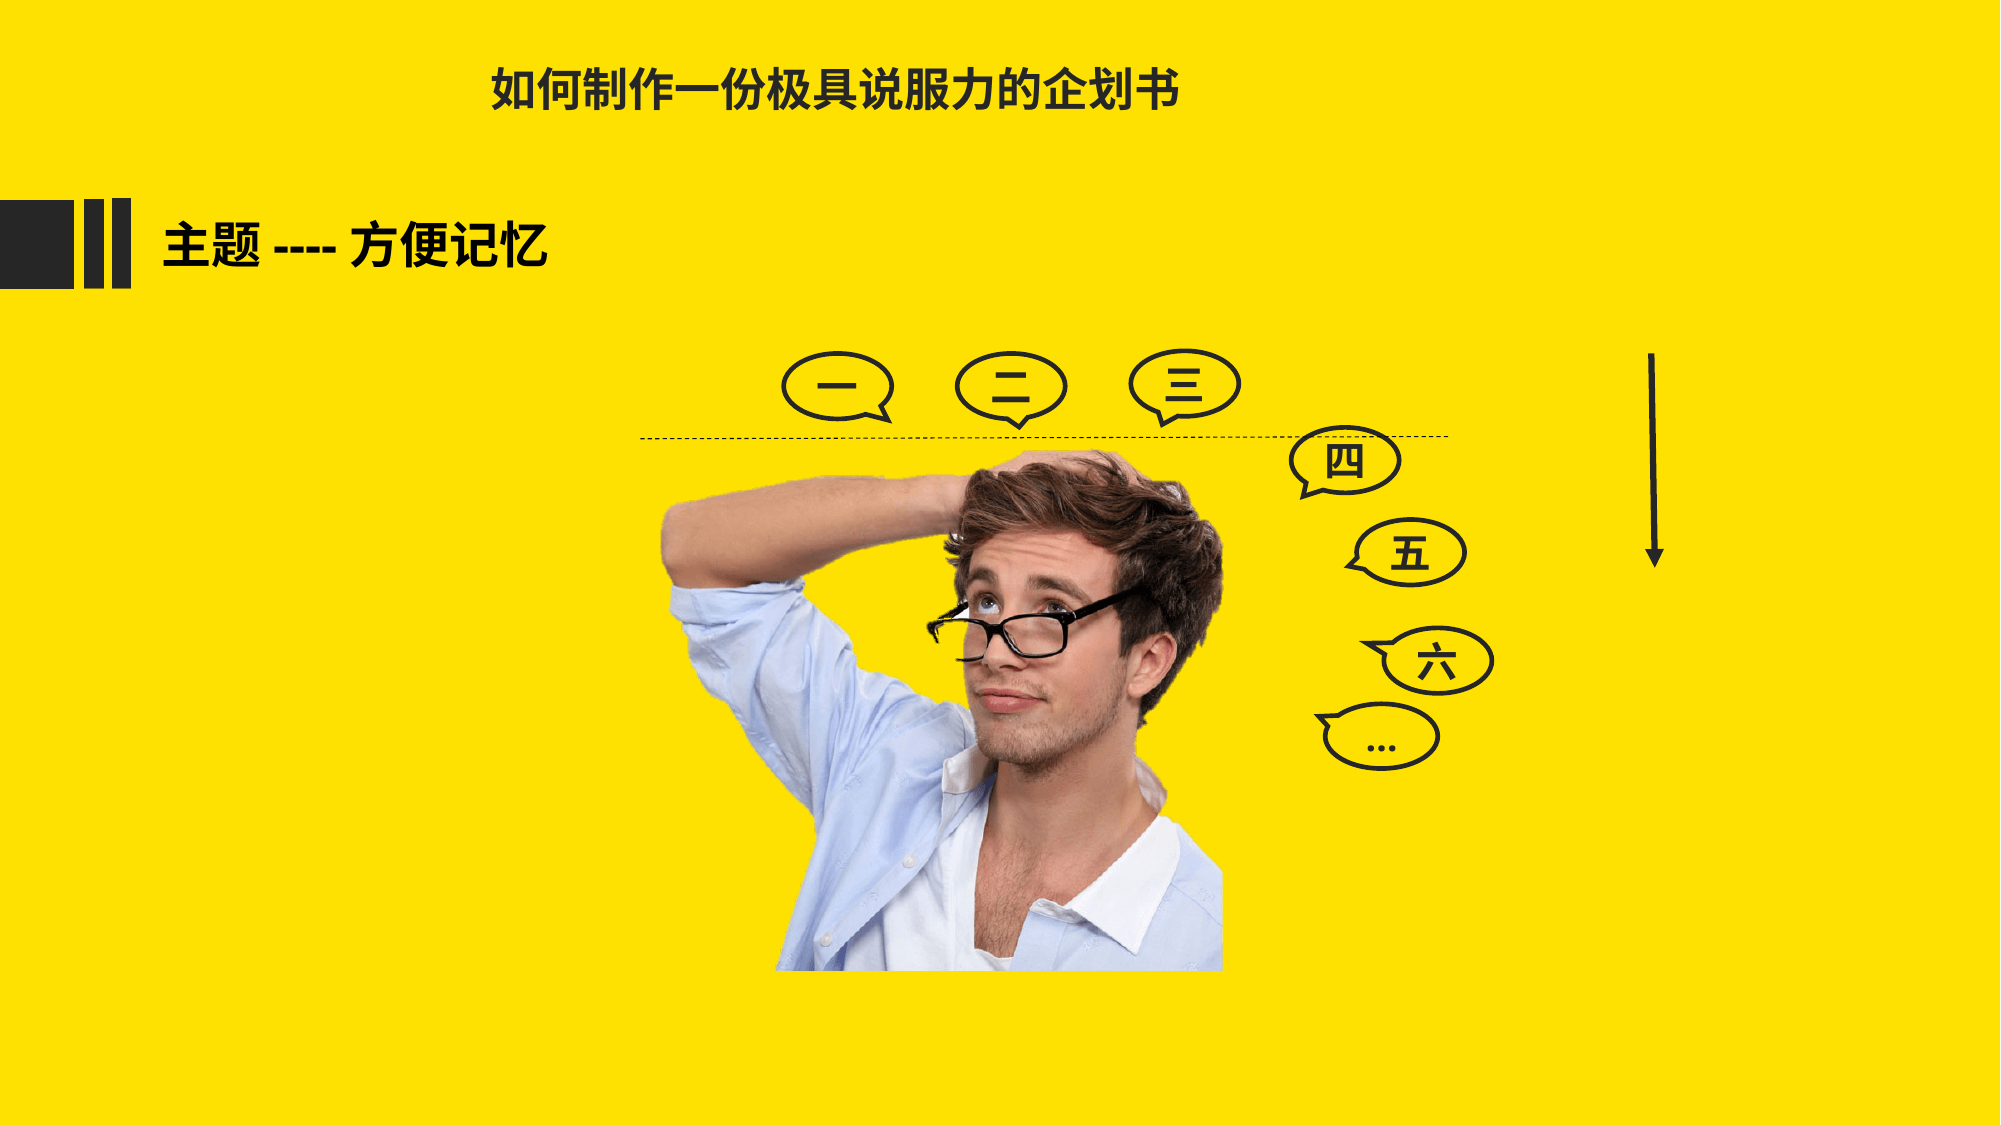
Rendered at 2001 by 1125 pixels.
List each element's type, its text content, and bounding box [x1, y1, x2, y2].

text_box 主题----方便记忆 [146, 206, 804, 281]
picture [394, 416, 1226, 971]
text_box … [1316, 702, 1439, 770]
text_box 一 [782, 352, 893, 416]
text_box 五 [1346, 518, 1466, 587]
text_box 二 [956, 352, 1067, 416]
text_box 四 [1306, 426, 1384, 436]
picture [0, 198, 131, 289]
title 如何制作一份极具说服力的企划书 [475, 36, 1538, 147]
text_box 三 [1129, 349, 1240, 416]
text_box 六 [1363, 626, 1493, 695]
text_box 四 [1290, 439, 1401, 498]
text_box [1651, 353, 1655, 568]
